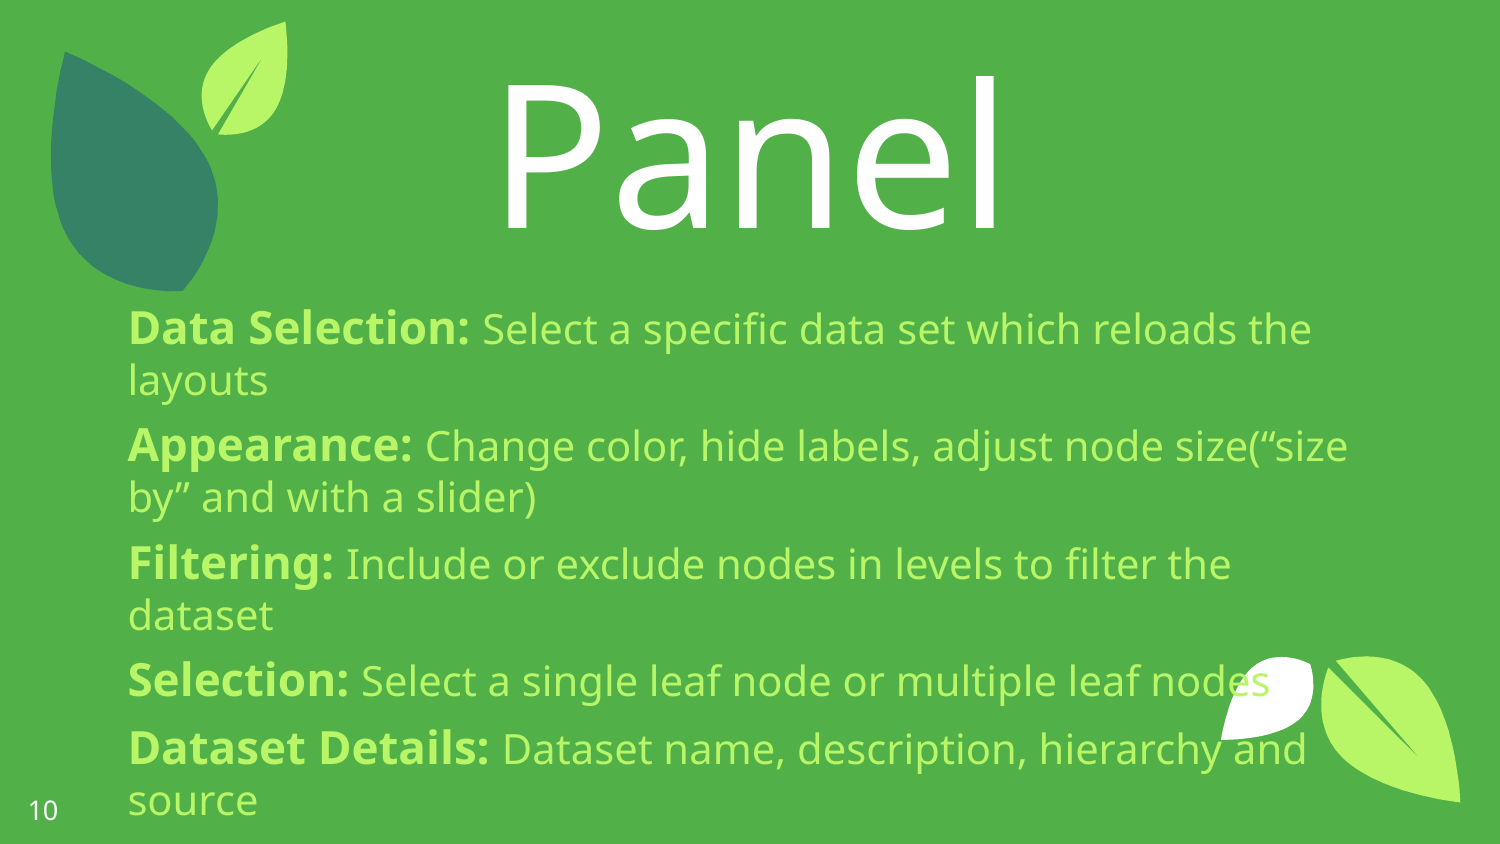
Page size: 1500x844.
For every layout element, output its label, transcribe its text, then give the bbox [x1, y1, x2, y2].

title Control Panel [112, 36, 1388, 283]
subtitle Data Selection: Select a specific data set which reloads the layouts Appearance: Change color, hide labels, adjust node size(“size by” and with a slider) Filtering: Include or exclude nodes in levels to filter the dataset Selection: Select a single leaf node or multiple leaf nodes Dataset Details: Dataset name, description, hierarchy and source [112, 283, 1388, 595]
slide_number ‹#› [12, 779, 103, 844]
